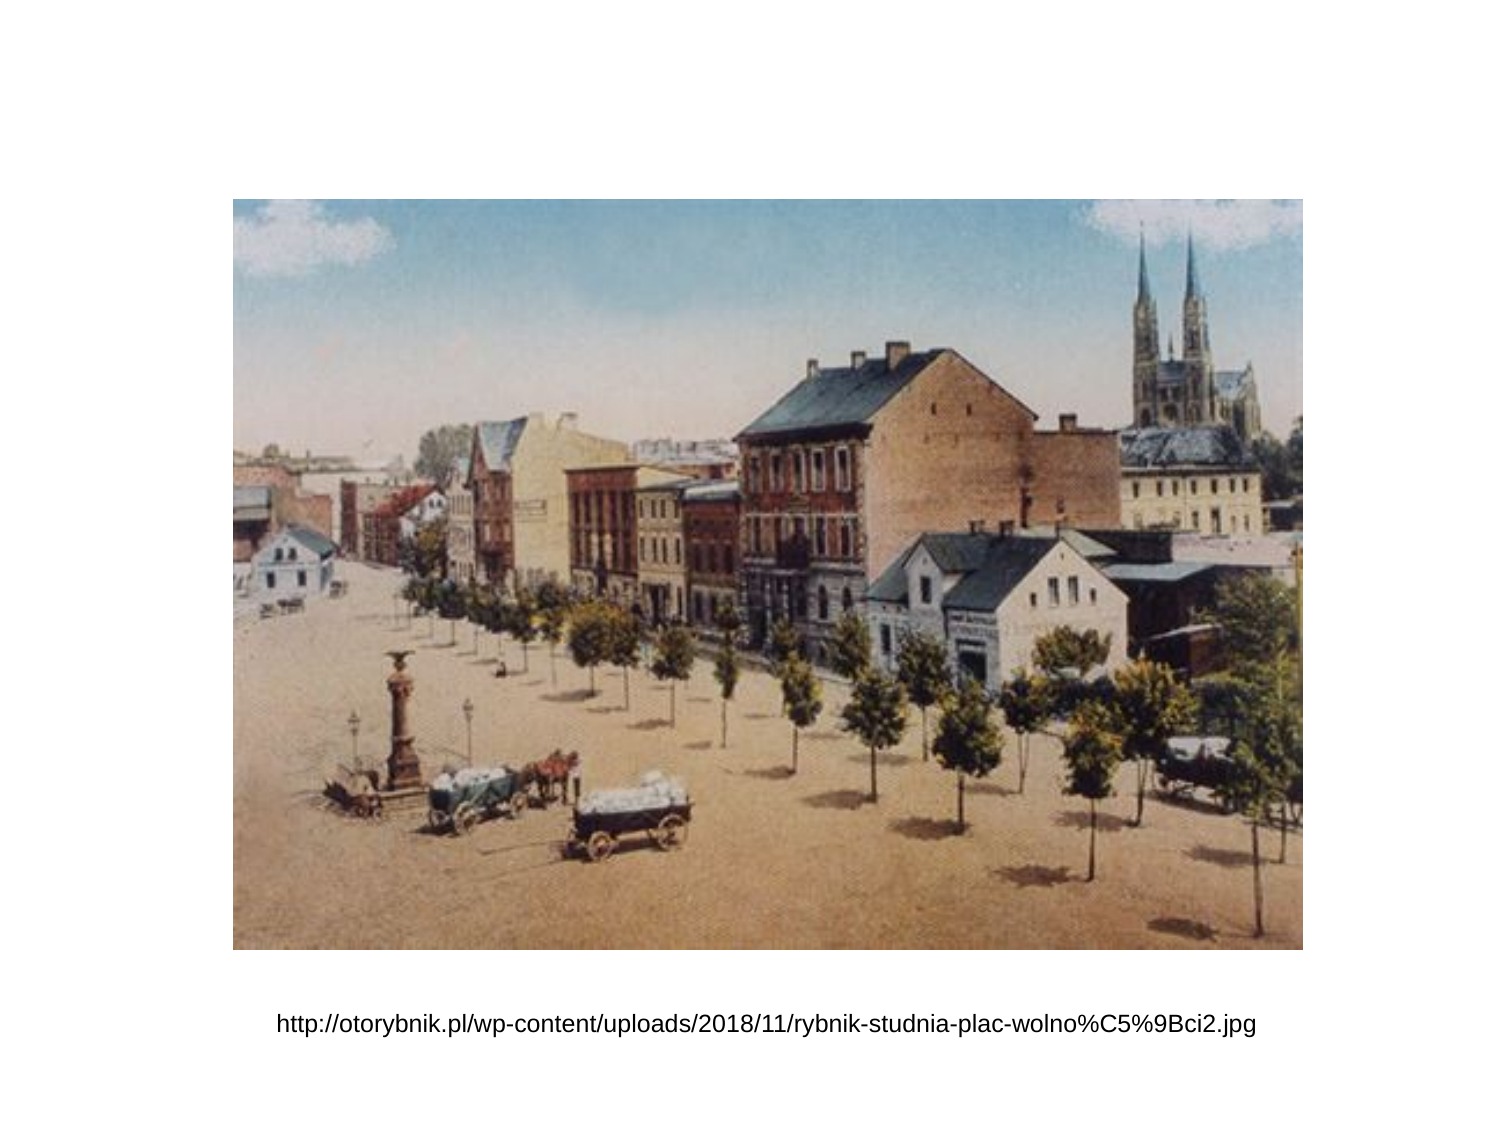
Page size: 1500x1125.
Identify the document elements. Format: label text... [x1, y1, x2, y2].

picture [232, 199, 1303, 951]
text_box http://otorybnik.pl/wp-content/uploads/2018/11/rybnik-studnia-plac-wolno%C5%9Bci2.jpg [233, 999, 1303, 1046]
